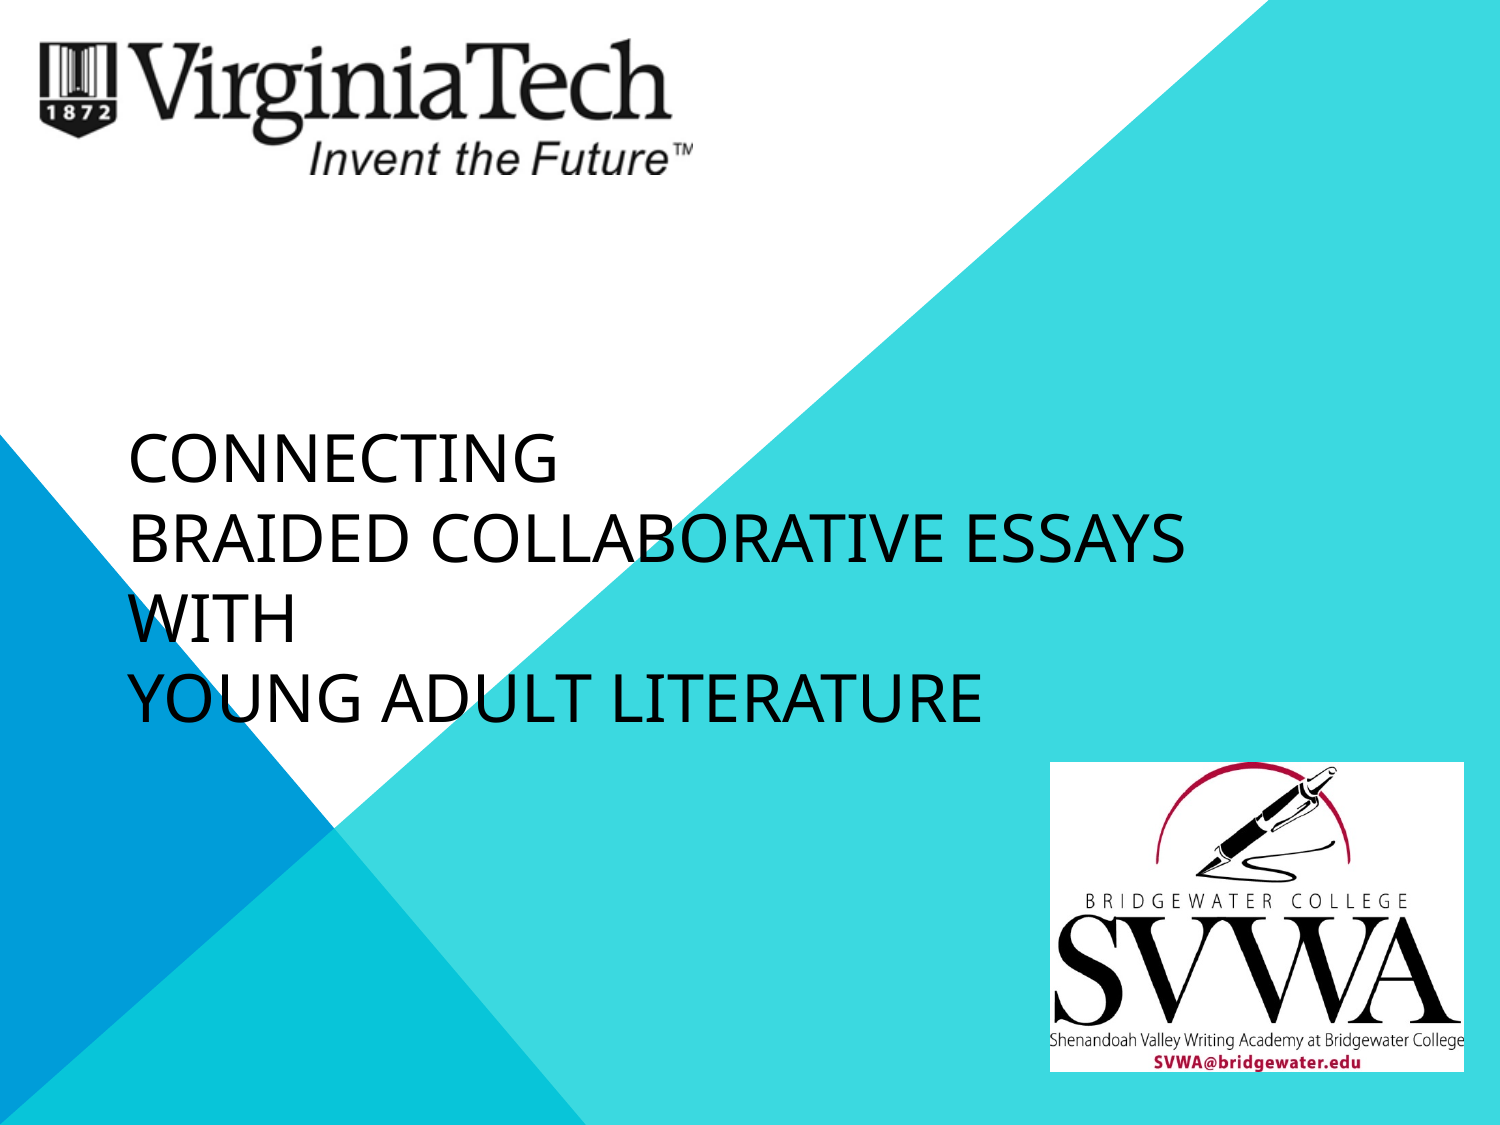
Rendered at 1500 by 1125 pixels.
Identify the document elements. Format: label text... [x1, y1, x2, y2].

title Connecting Braided Collaborative Essays with Young Adult Literature [112, 237, 1388, 738]
picture [1049, 762, 1465, 1073]
picture [37, 37, 693, 176]
